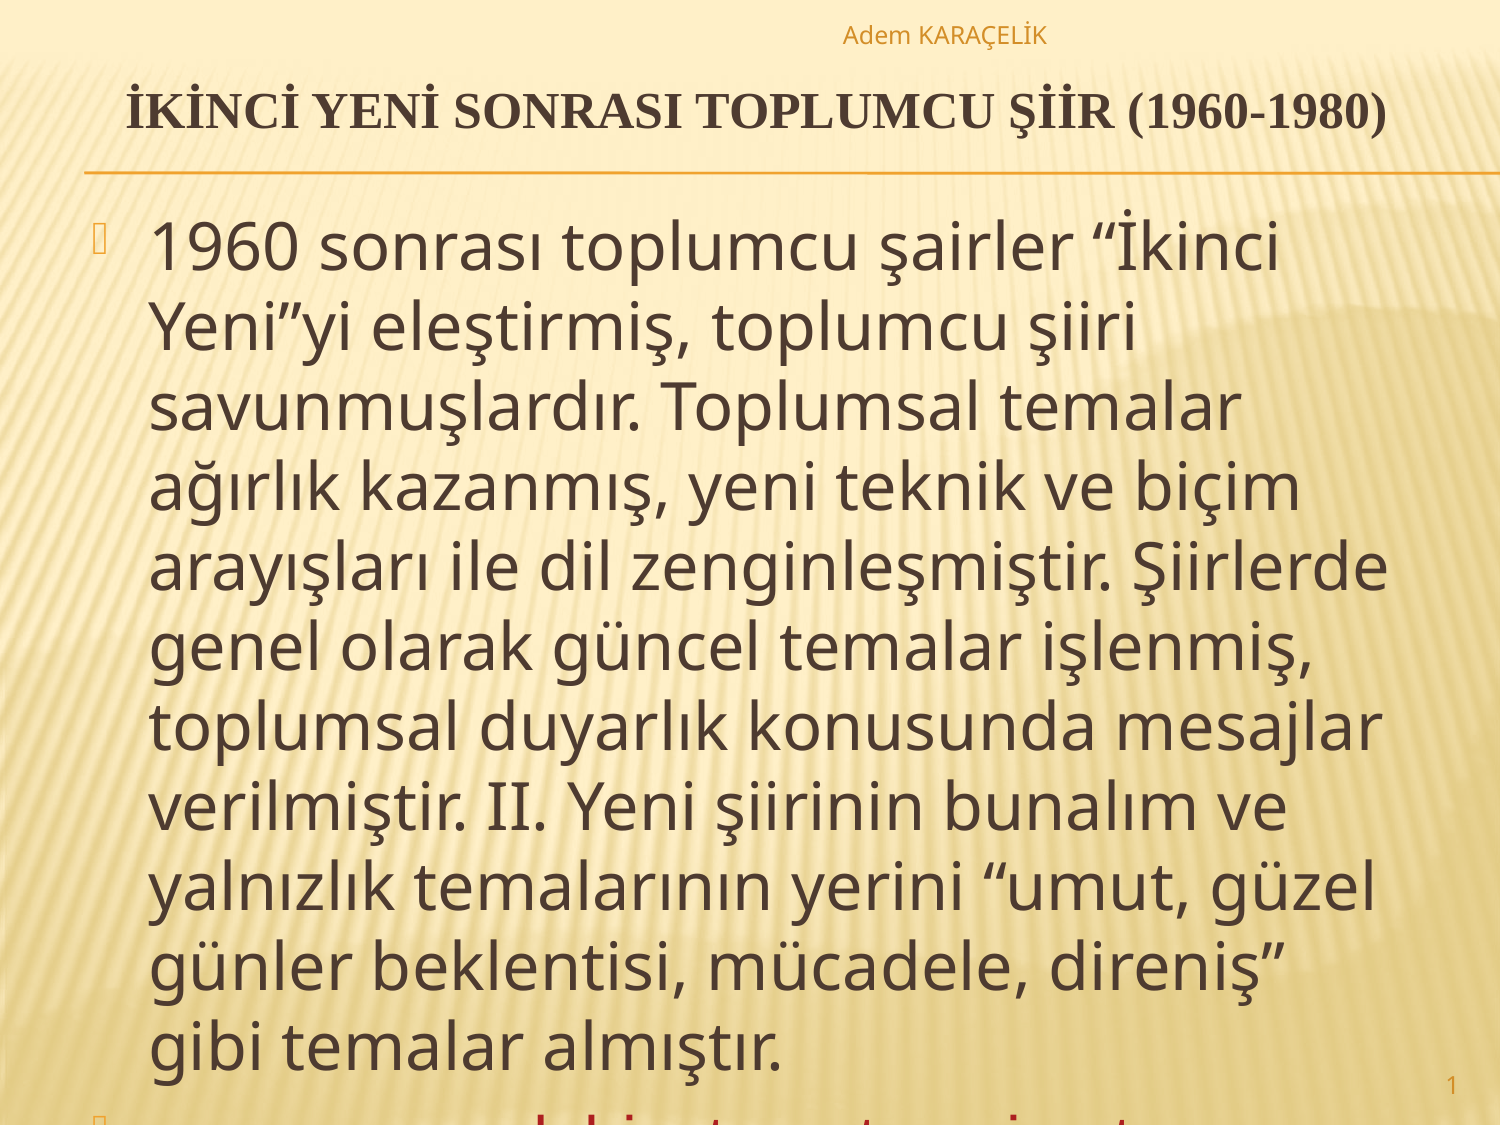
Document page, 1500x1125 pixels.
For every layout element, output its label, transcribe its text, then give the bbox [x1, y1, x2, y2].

footer Adem KARAÇELİK [587, 12, 1063, 60]
title İKİNCİ YENİ SONRASI TOPLUMCU ŞİİR (1960-1980) [54, 43, 1460, 172]
list 1960 sonrası toplumcu şairler “İkinci Yeni”yi eleştirmiş, toplumcu şiiri savunmuşlardır. Toplumsal temalar ağırlık kazanmış, yeni teknik ve biçim arayışları ile dil zenginleşmiştir. Şiirlerde genel olarak güncel temalar işlenmiş, toplumsal duyarlık konusunda mesajlar verilmiştir. II. Yeni şiirinin bunalım ve yalnızlık temalarının yerini “umut, güzel günler beklentisi, mücadele, direniş” gibi temalar almıştır. www.edebiyatogretmeni.net [76, 196, 1428, 1041]
slide_number 1 [1350, 1061, 1475, 1103]
